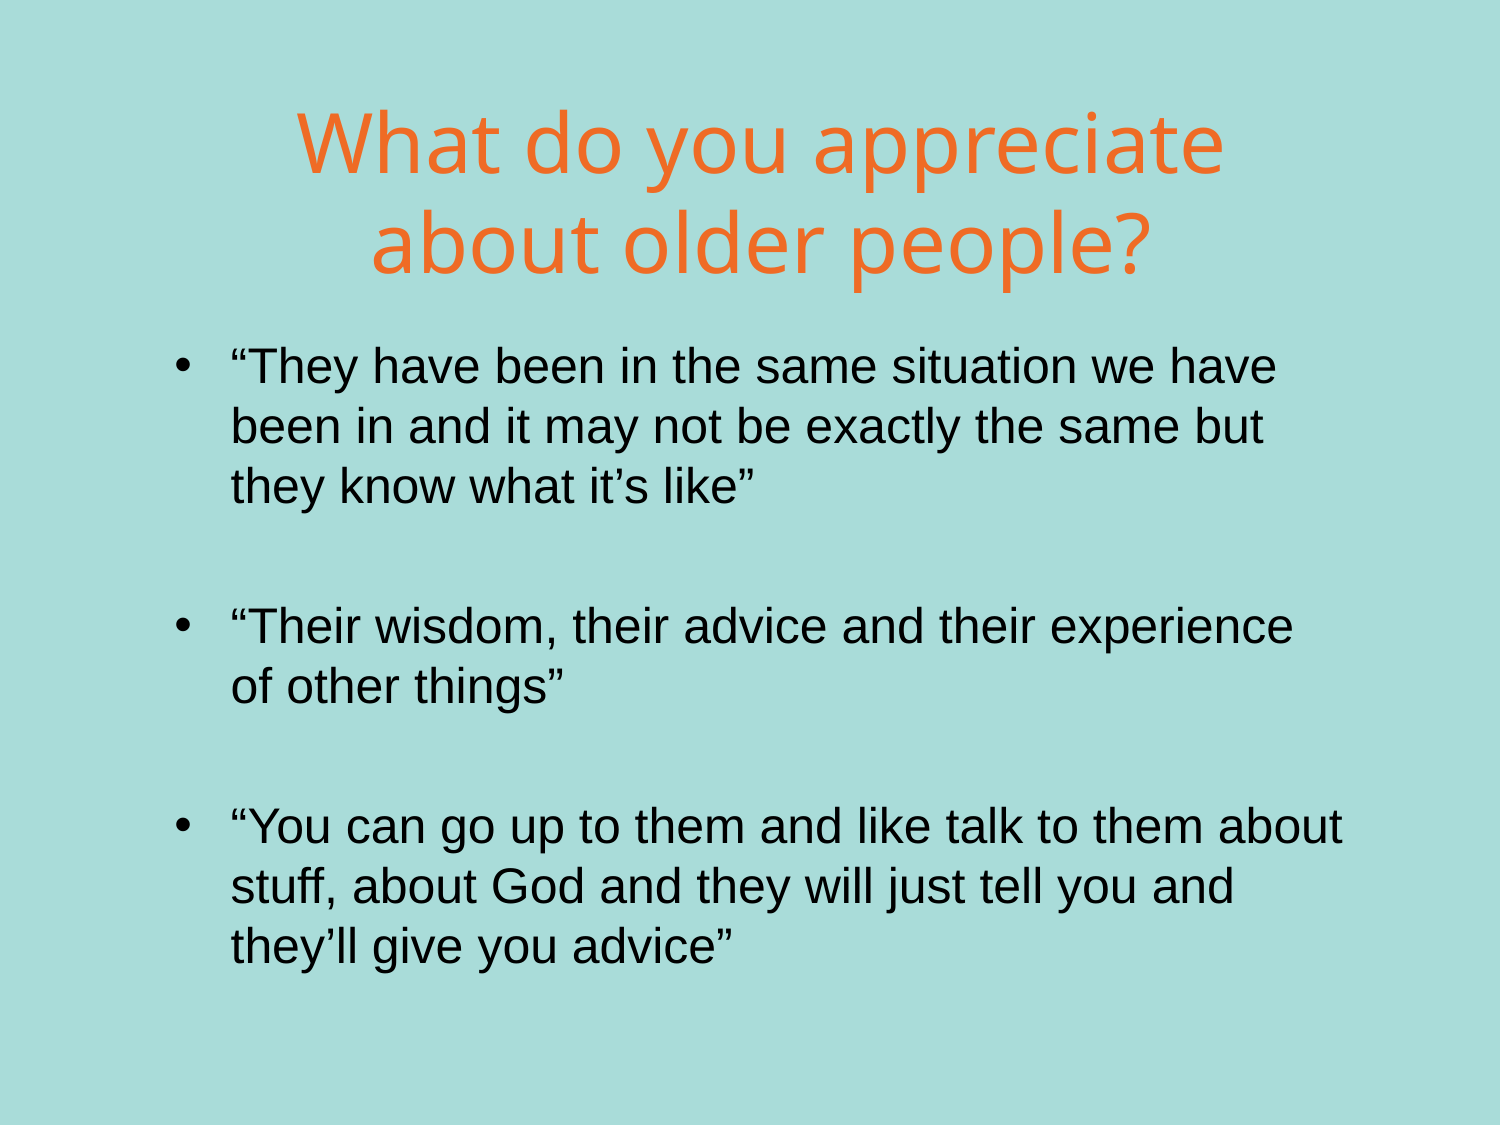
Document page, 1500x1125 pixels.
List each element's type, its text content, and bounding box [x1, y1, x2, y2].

list “They have been in the same situation we have been in and it may not be exactly the same but they know what it’s like” “Their wisdom, their advice and their experience of other things” “You can go up to them and like talk to them about stuff, about God and they will just tell you and they’ll give you advice” [159, 326, 1365, 1005]
title What do you appreciate about older people? [171, 90, 1353, 291]
